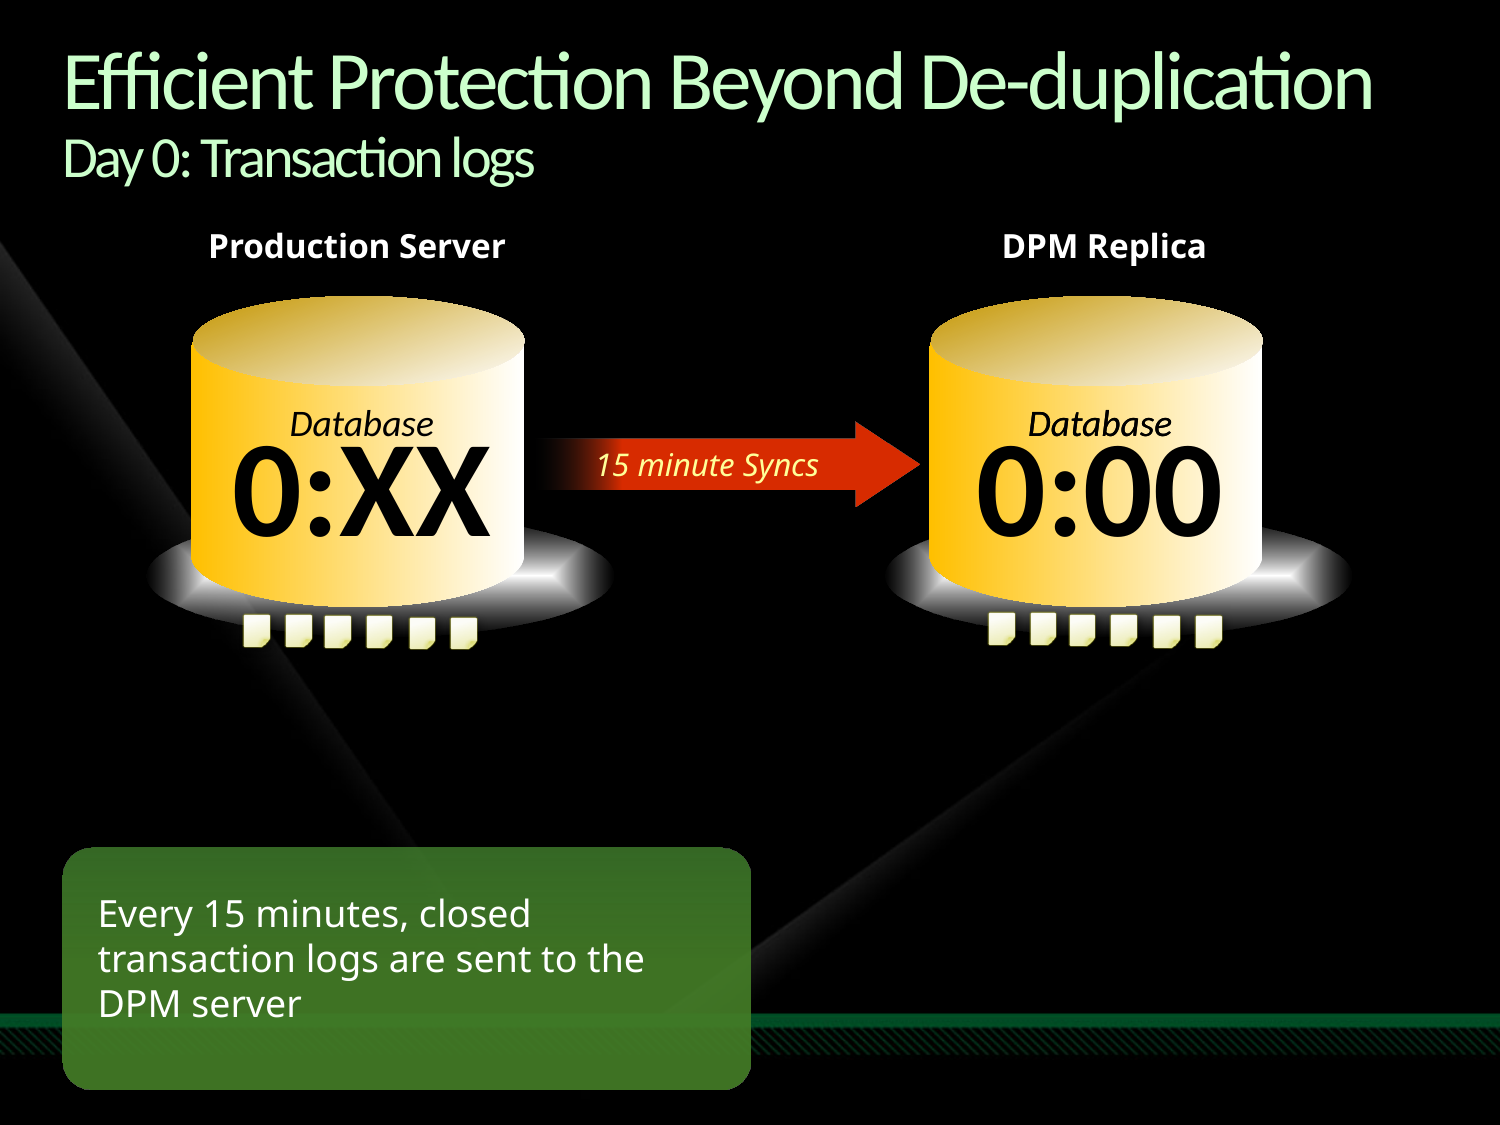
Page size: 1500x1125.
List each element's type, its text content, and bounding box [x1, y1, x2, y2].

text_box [146, 295, 614, 637]
text_box 15 minute Syncs [619, 421, 879, 507]
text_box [242, 613, 478, 651]
picture [0, 0, 1500, 1125]
text_box [62, 847, 750, 1090]
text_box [884, 295, 1353, 637]
text_box Every 15 minutes, closed transaction logs are sent to the DPM server [82, 882, 711, 1033]
title Efficient Protection Beyond De-duplication Day 0: Transaction logs [62, 37, 1438, 293]
